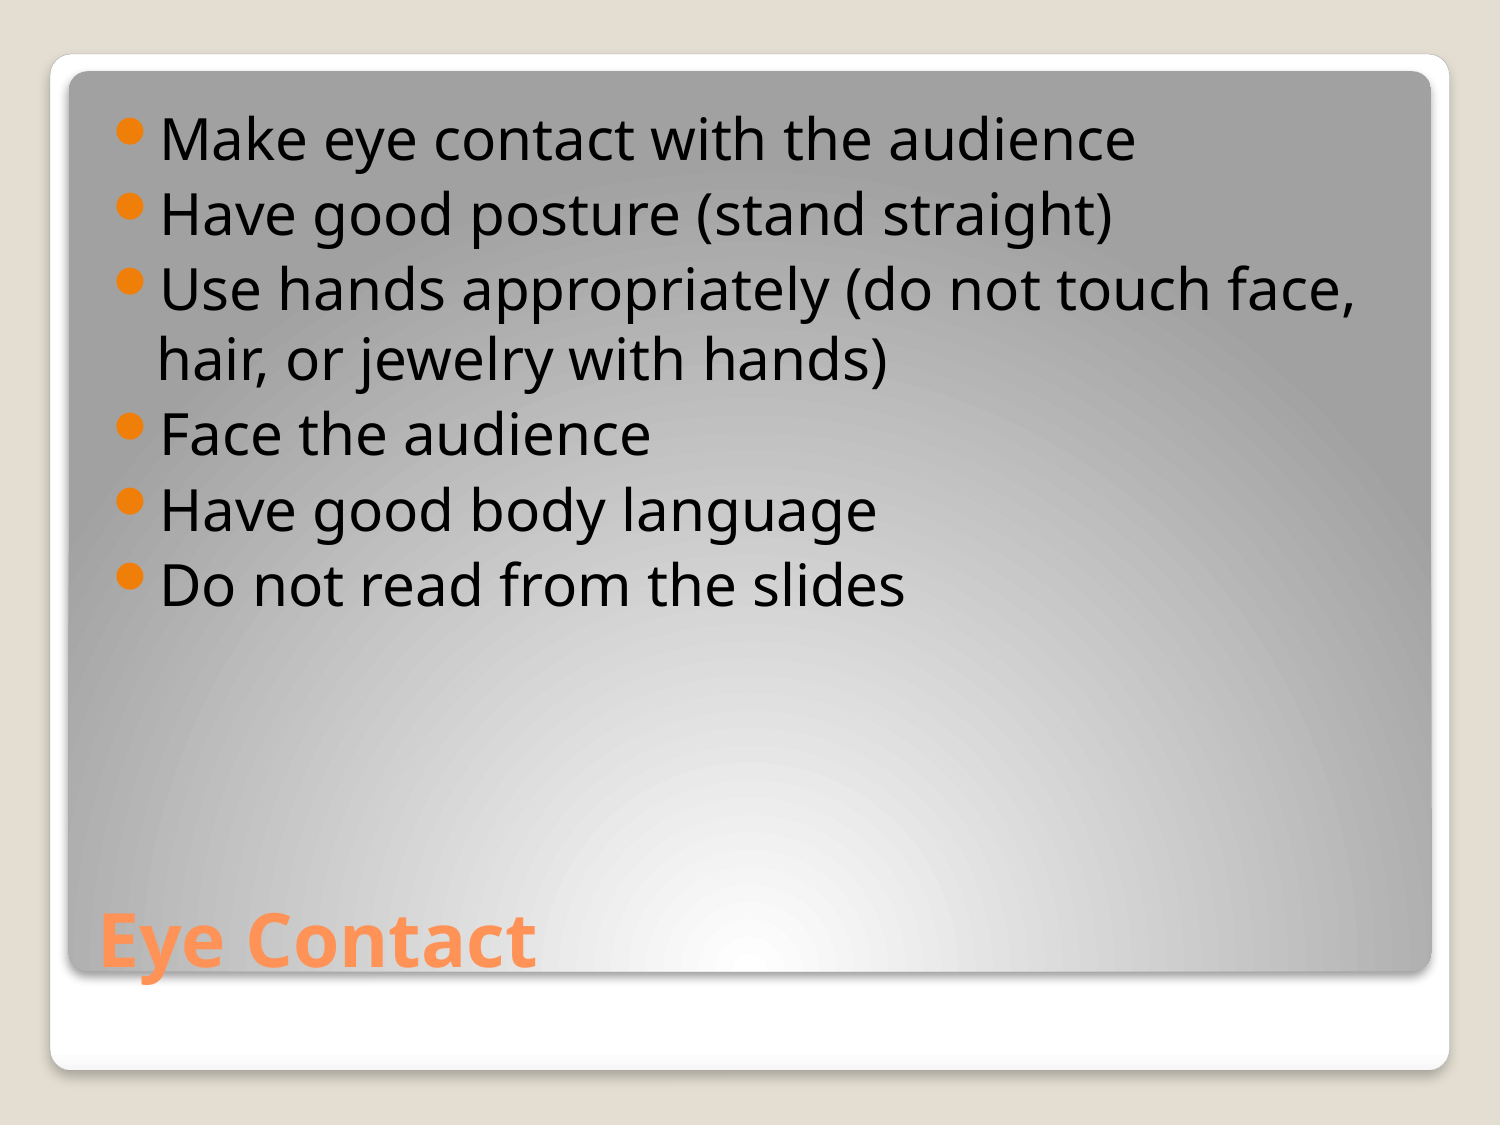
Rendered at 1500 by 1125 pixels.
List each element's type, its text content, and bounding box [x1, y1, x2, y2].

title Eye Contact [82, 817, 1425, 990]
list Make eye contact with the audience Have good posture (stand straight) Use hands appropriately (do not touch face, hair, or jewelry with hands) Face the audience Have good body language Do not read from the slides [82, 86, 1425, 774]
